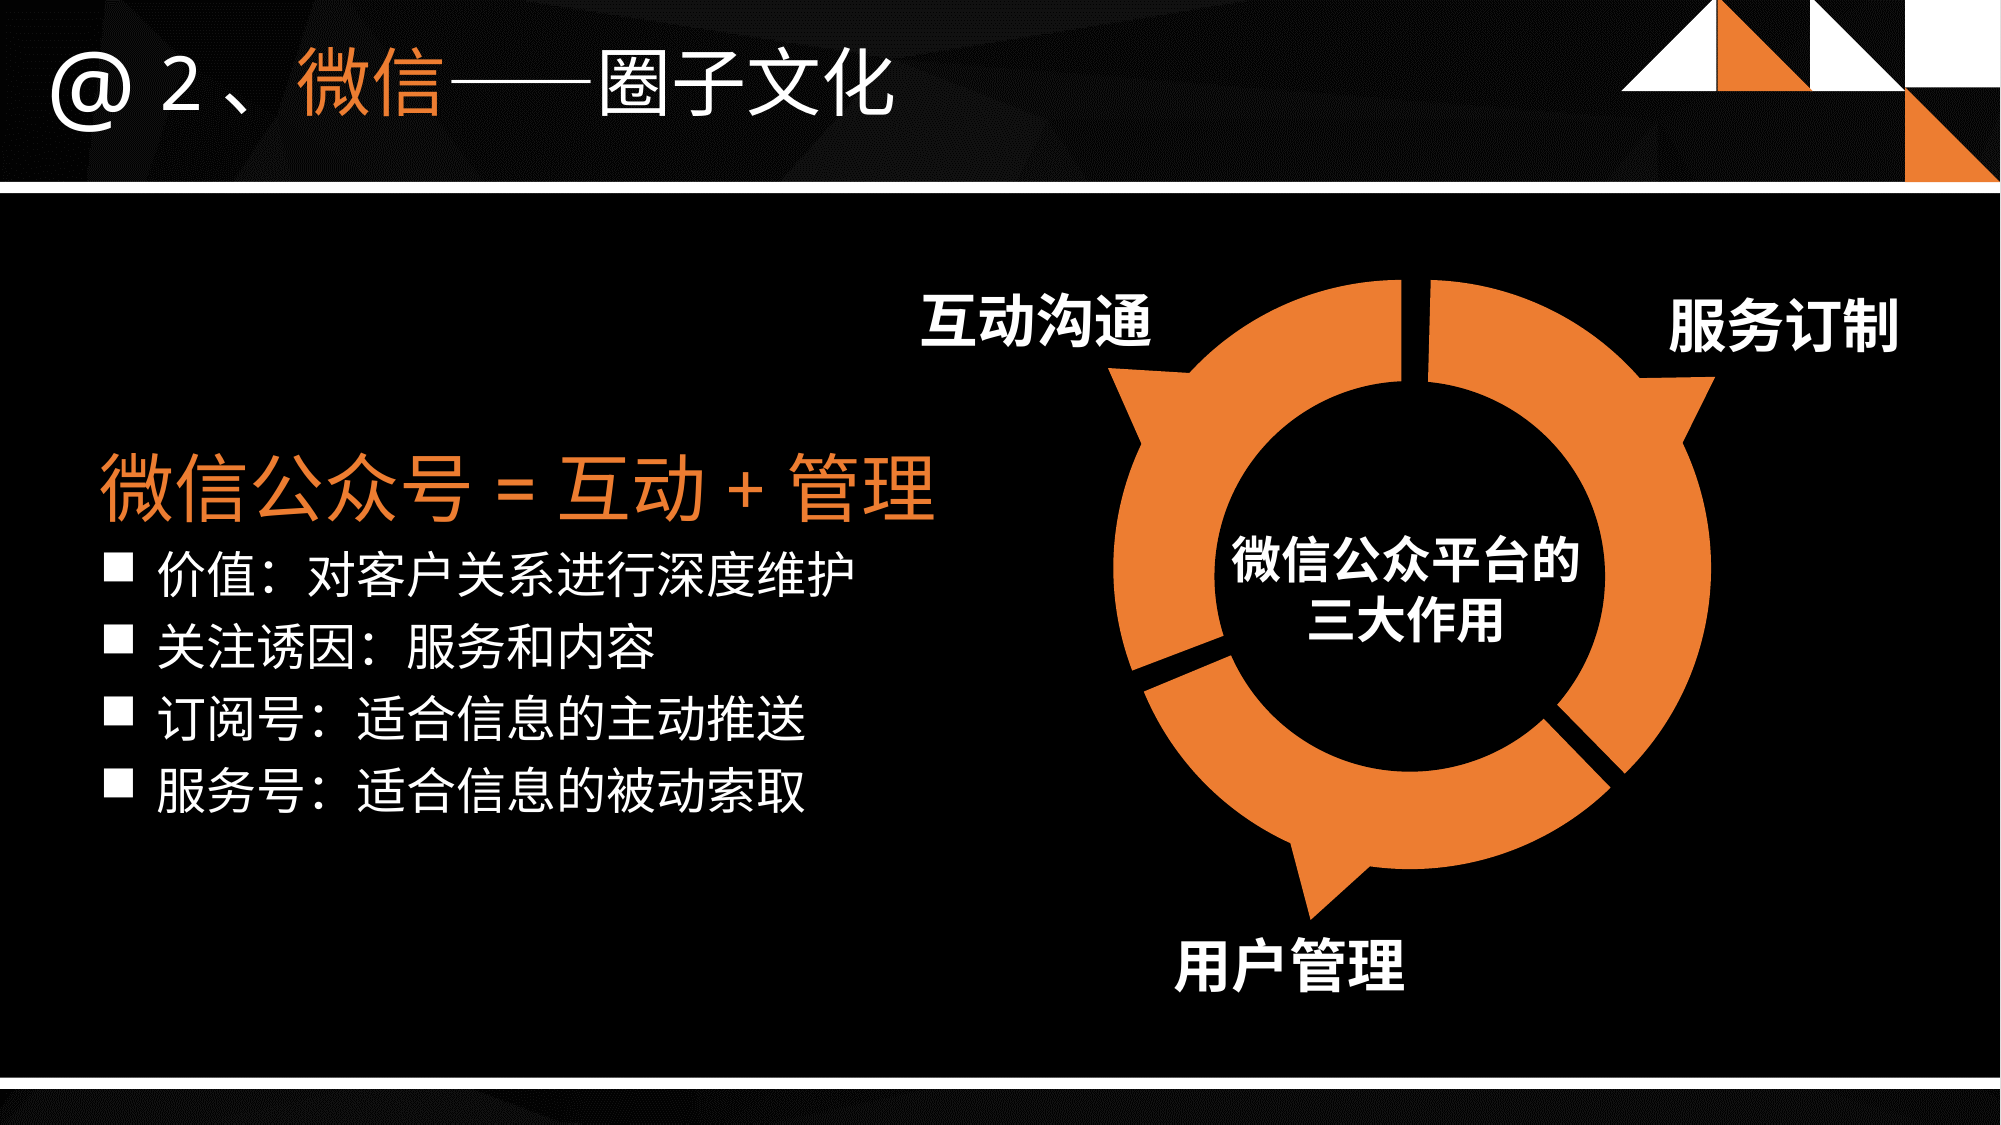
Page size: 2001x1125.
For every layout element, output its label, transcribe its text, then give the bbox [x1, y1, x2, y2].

text_box [1716, 0, 1816, 93]
picture [0, 0, 2001, 1125]
picture [1725, 0, 1809, 84]
text_box [0, 181, 2000, 192]
picture [0, 0, 1904, 181]
text_box 微信公众号=互动+管理 价值：对客户关系进行深度维护 关注诱因：服务和内容 订阅号：适合信息的主动推送 服务号：适合信息的被动索取 [85, 416, 903, 827]
text_box [0, 1077, 2000, 1090]
text_box [1809, 0, 1908, 93]
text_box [903, 276, 1918, 1008]
text_box [1904, 84, 2000, 184]
text_box [1904, 0, 2000, 88]
picture [1817, 0, 1904, 87]
text_box 2、微信——圈子文化 [152, 28, 912, 134]
text_box [0, 192, 2000, 1077]
text_box @ [32, 16, 152, 152]
text_box [1618, 0, 1716, 93]
